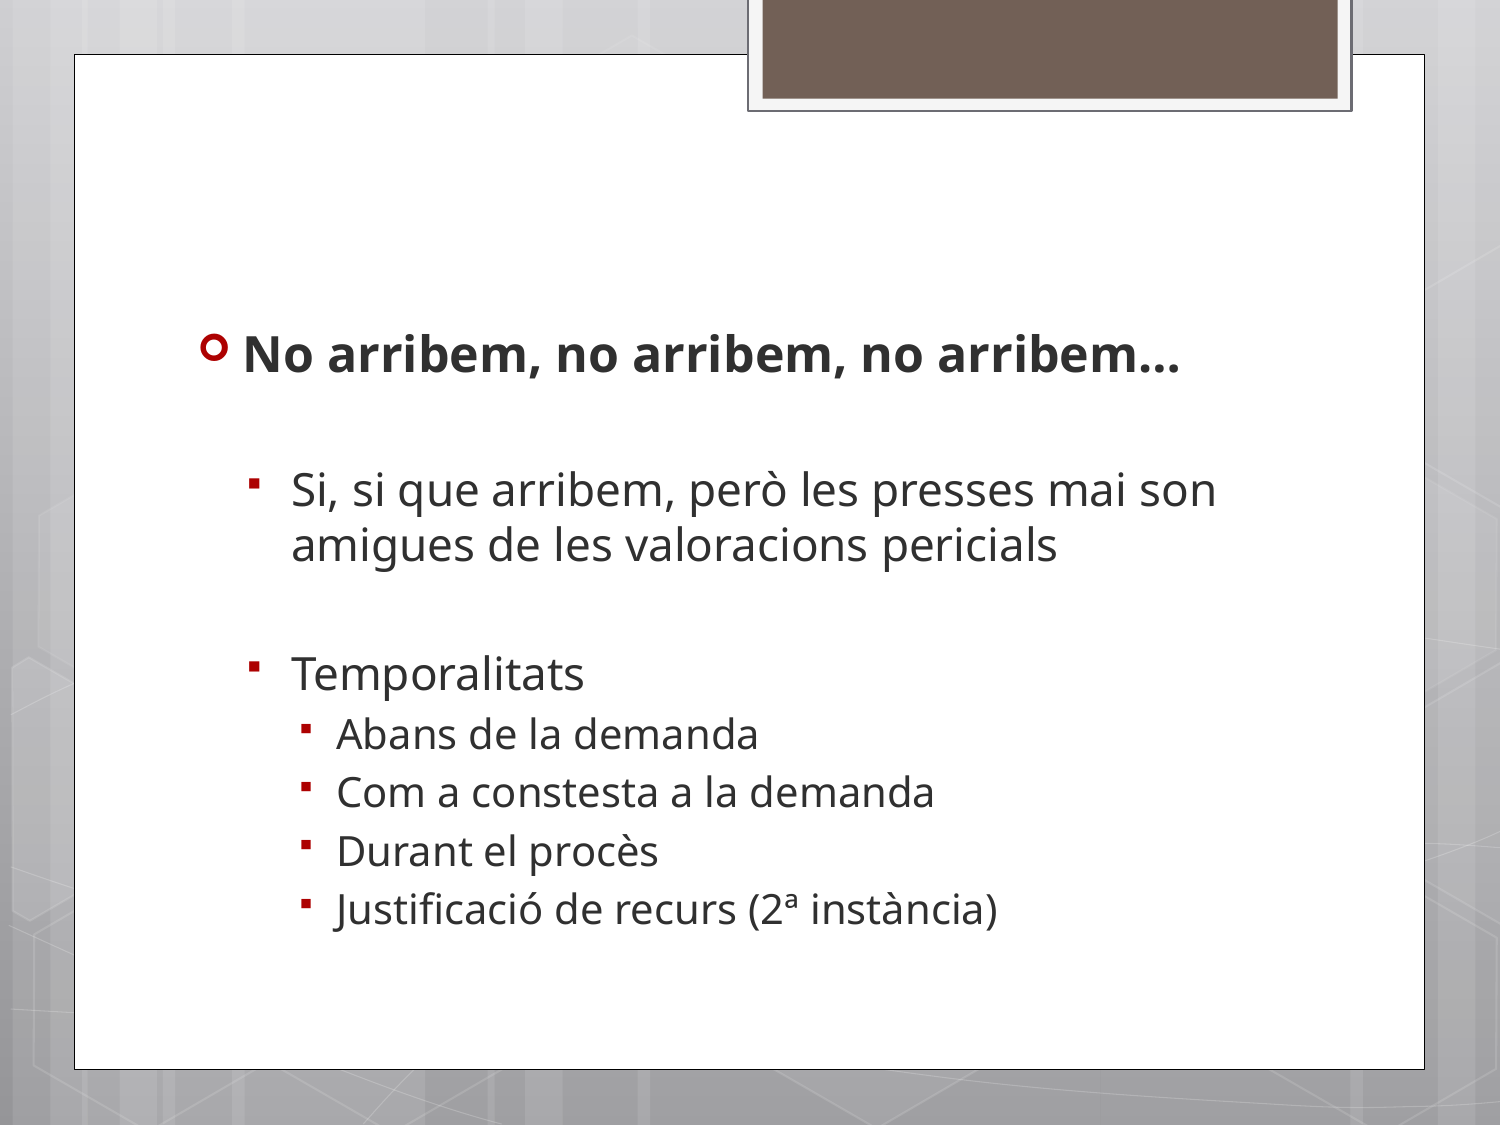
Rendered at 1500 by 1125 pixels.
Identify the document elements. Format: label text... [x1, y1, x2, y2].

list No arribem, no arribem, no arribem… Si, si que arribem, però les presses mai son amigues de les valoracions pericials Temporalitats Abans de la demanda Com a constesta a la demanda Durant el procès Justificació de recurs (2ª instància) [171, 314, 1353, 1035]
